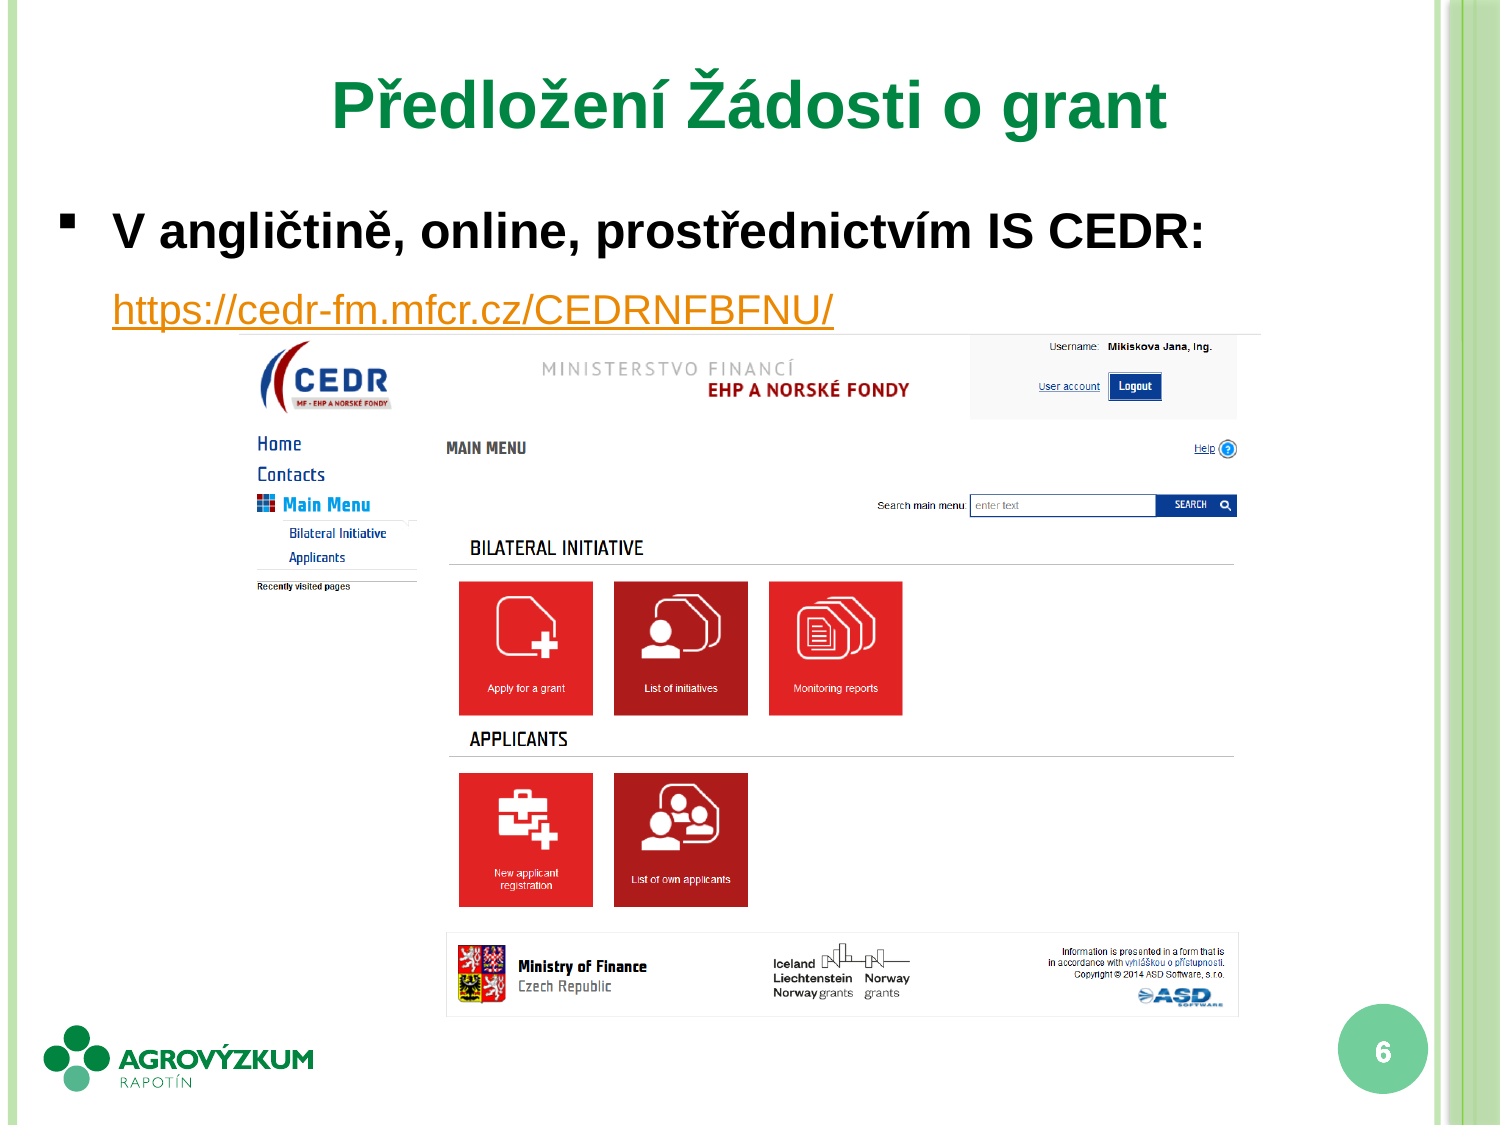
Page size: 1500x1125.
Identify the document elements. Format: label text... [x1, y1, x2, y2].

text_box 6 [1333, 1008, 1434, 1094]
picture [238, 333, 1262, 1023]
text_box Předložení Žádosti o grant [0, 54, 1500, 150]
text_box V angličtině, online, prostřednictvím IS CEDR: https://cedr-fm.mfcr.cz/CEDRNFBFNU/ [41, 160, 1382, 341]
